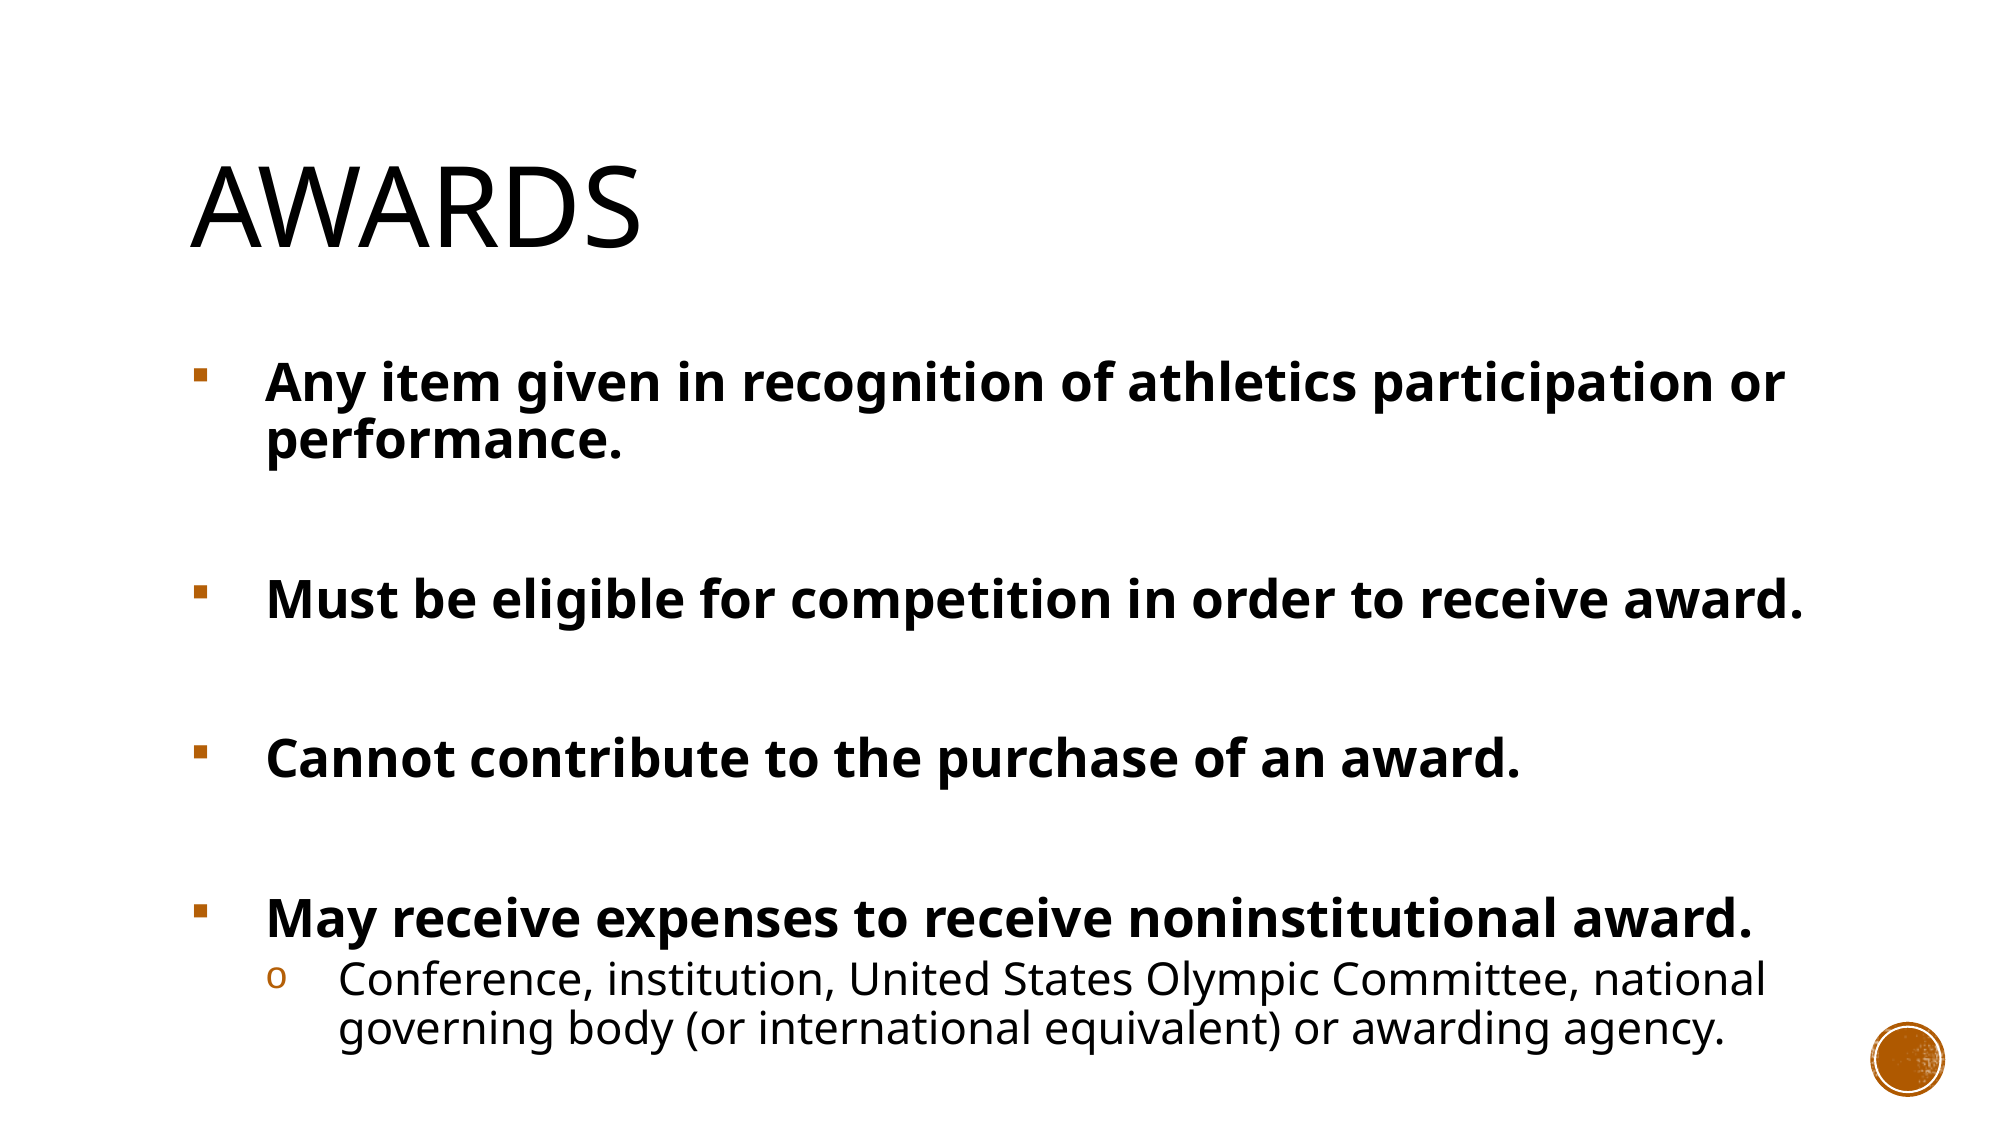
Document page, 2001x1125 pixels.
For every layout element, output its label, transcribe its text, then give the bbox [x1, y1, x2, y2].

title Awards [175, 79, 1826, 344]
list Any item given in recognition of athletics participation or performance. Must be eligible for competition in order to receive award. Cannot contribute to the purchase of an award. May receive expenses to receive noninstitutional award. Conference, institution, United States Olympic Committee, national governing body (or international equivalent) or awarding agency. [175, 348, 1826, 1078]
